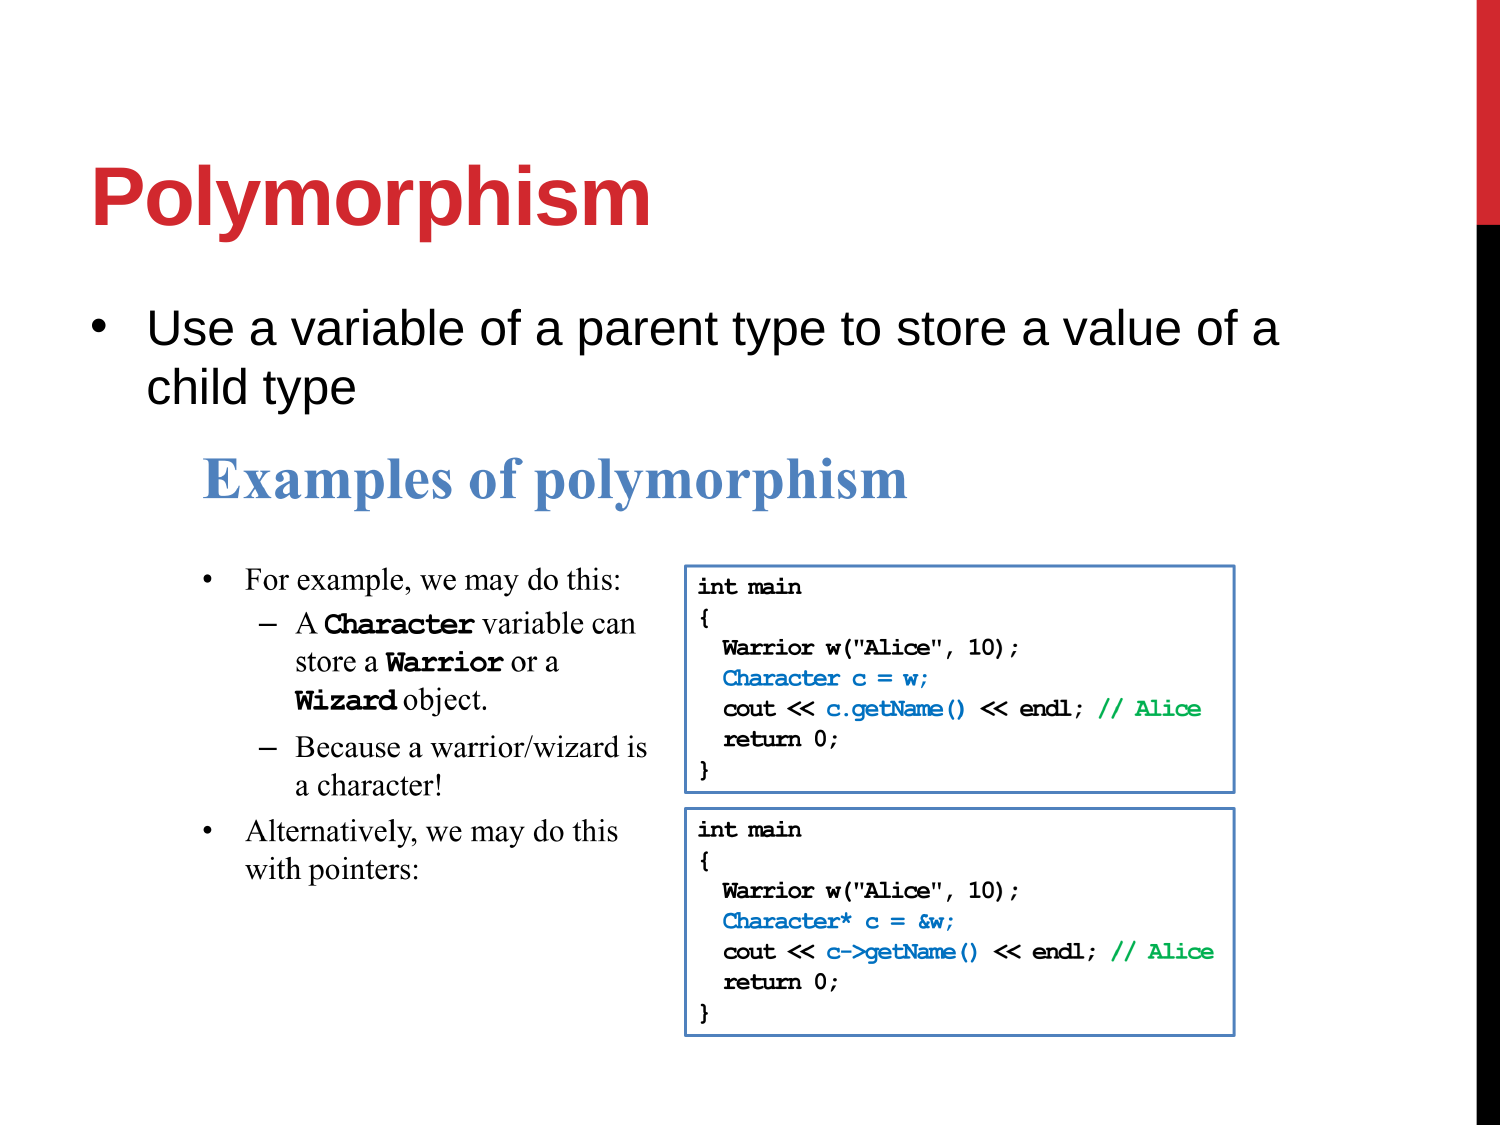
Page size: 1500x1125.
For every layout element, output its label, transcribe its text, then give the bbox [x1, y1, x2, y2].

picture [193, 438, 1242, 1097]
list Use a variable of a parent type to store a value of a child type [75, 287, 1325, 1005]
title Polymorphism [75, 25, 1025, 250]
